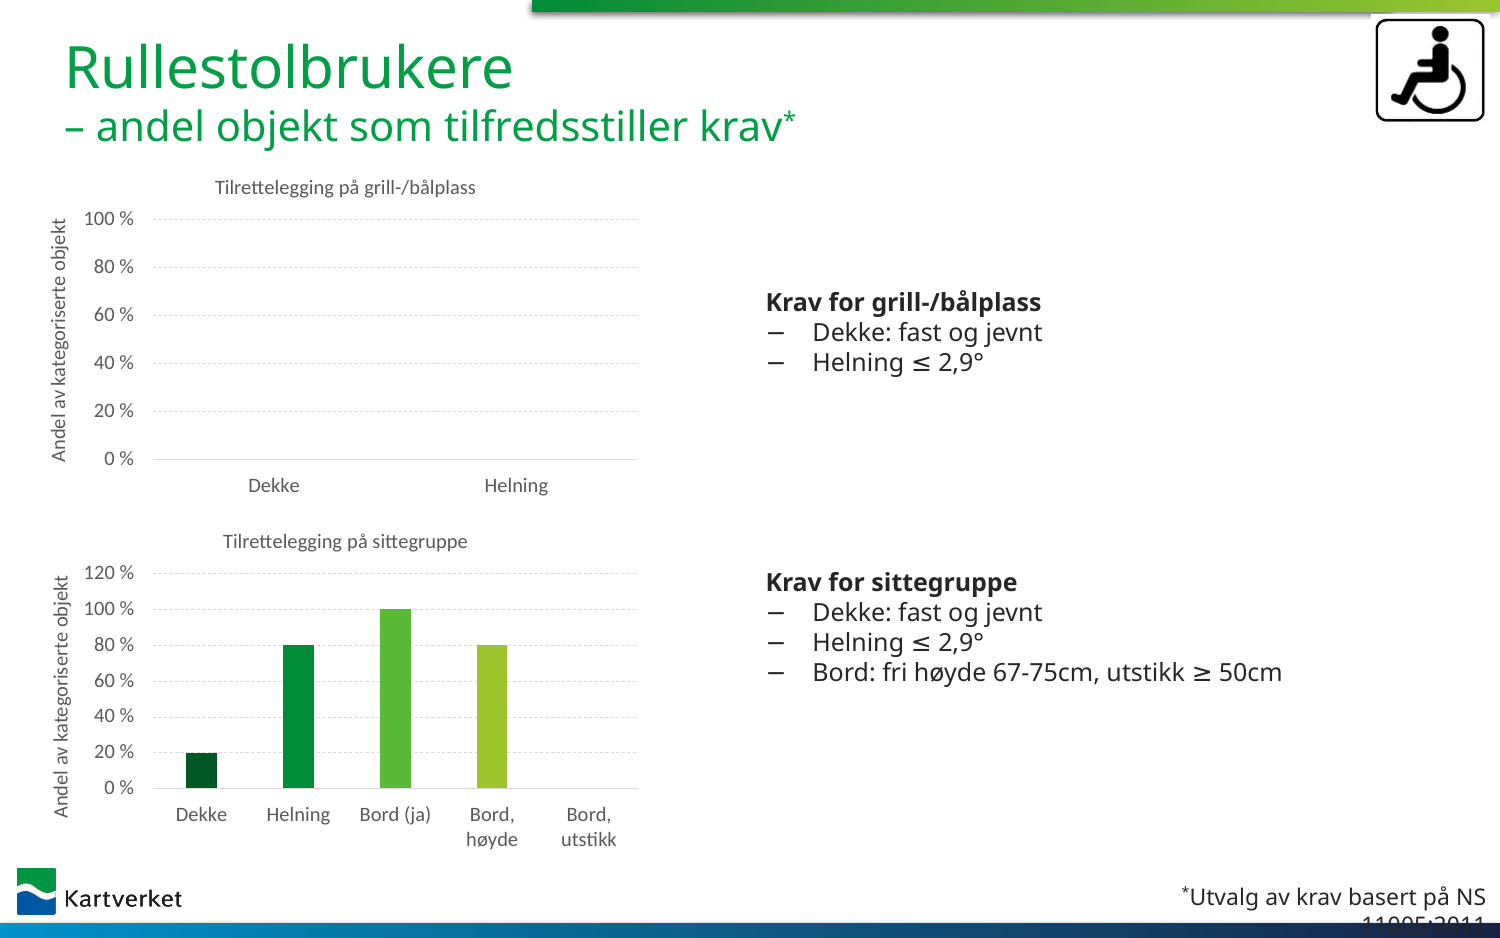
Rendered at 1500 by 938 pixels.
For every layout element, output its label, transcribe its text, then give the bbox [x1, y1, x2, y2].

picture [1371, 13, 1491, 127]
picture [41, 520, 650, 859]
picture [41, 166, 650, 505]
text_box *Utvalg av krav basert på NS 11005:2011 [1068, 873, 1500, 938]
text_box Rullestolbrukere – andel objekt som tilfredsstiller krav* [49, 14, 1431, 158]
text_box Krav for sittegruppe Dekke: fast og jevnt Helning ≤ 2,9° Bord: fri høyde 67-75cm, utstikk ≥ 50cm [750, 559, 1500, 694]
text_box Krav for grill-/bålplass Dekke: fast og jevnt Helning ≤ 2,9° [750, 279, 1452, 384]
